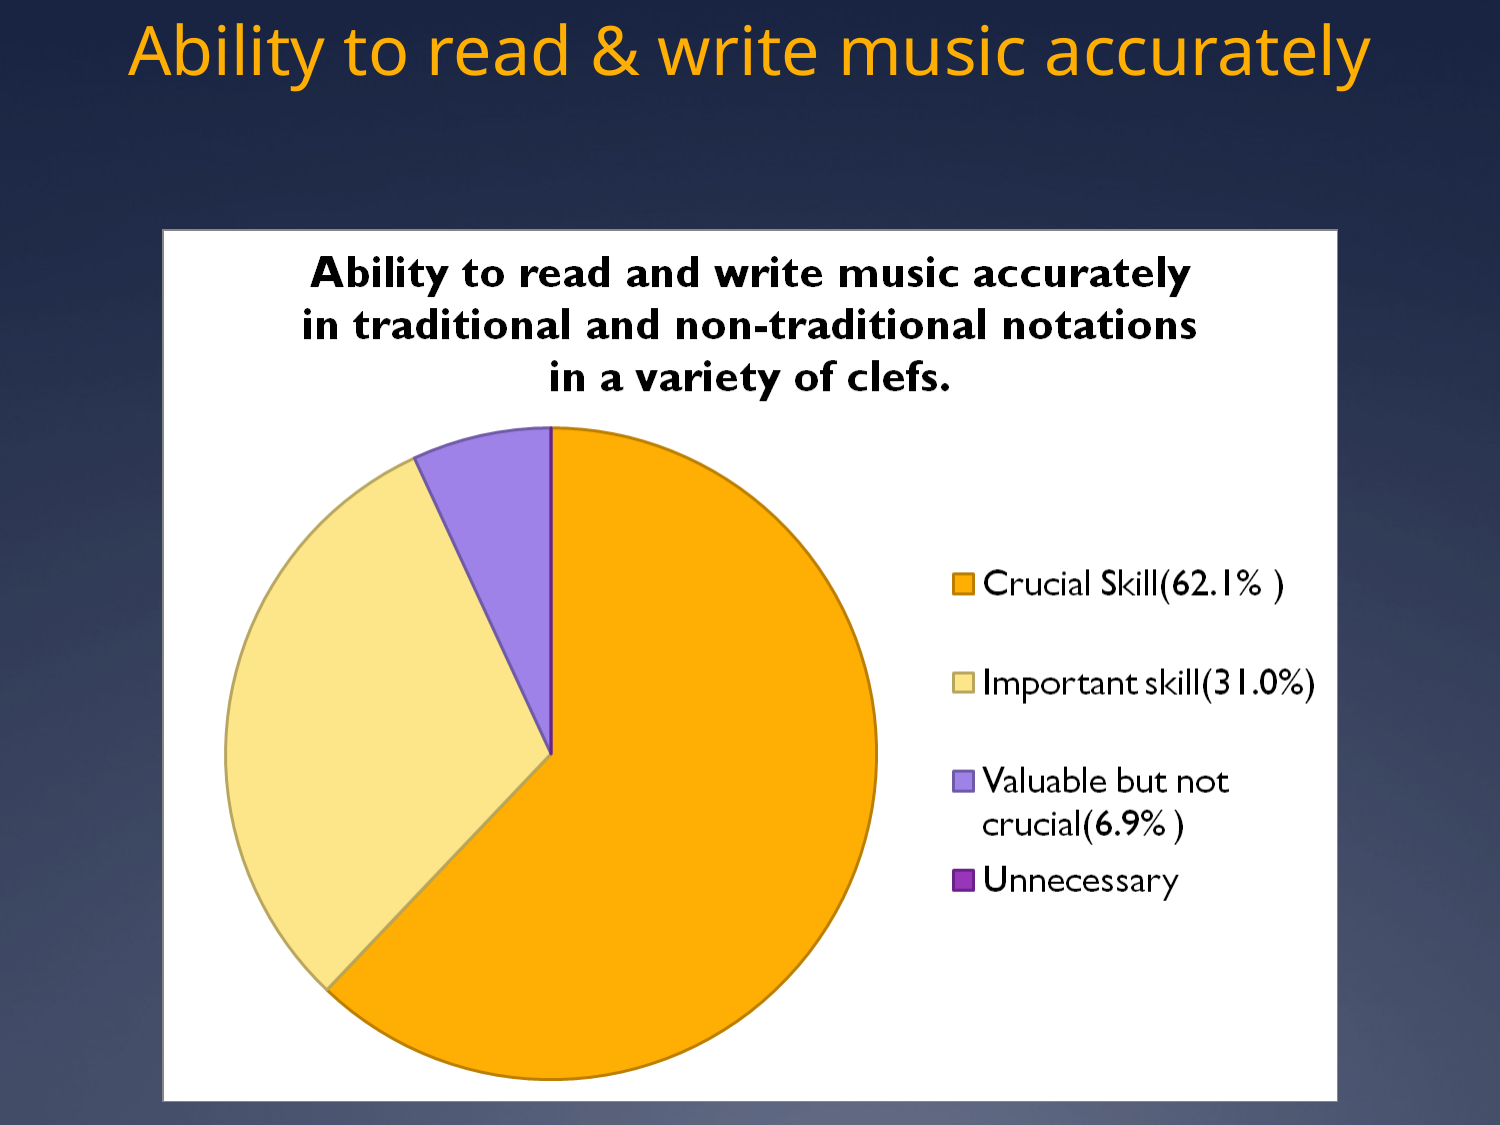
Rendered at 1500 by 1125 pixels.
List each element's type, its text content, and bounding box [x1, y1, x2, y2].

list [161, 228, 1339, 1103]
title Ability to read & write music accurately [100, 0, 1400, 175]
